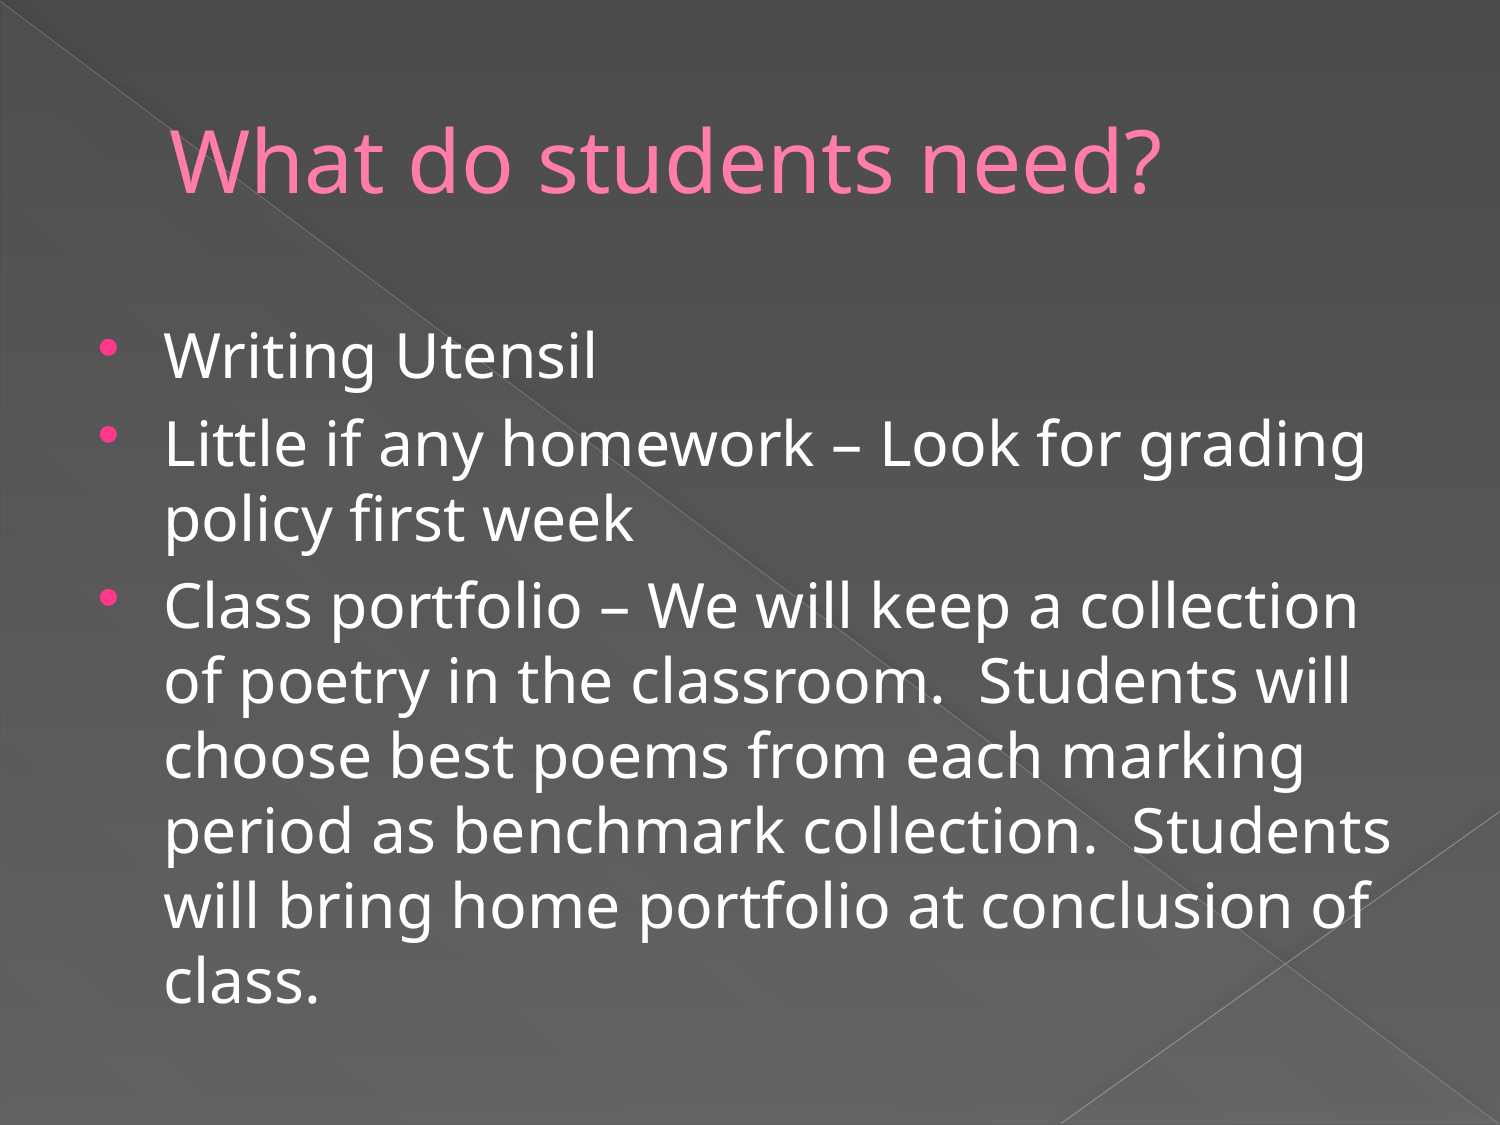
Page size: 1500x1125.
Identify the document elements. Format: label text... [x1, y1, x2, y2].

title What do students need? [75, 43, 1425, 274]
list Writing Utensil Little if any homework – Look for grading policy first week Class portfolio – We will keep a collection of poetry in the classroom. Students will choose best poems from each marking period as benchmark collection. Students will bring home portfolio at conclusion of class. [75, 308, 1425, 1059]
